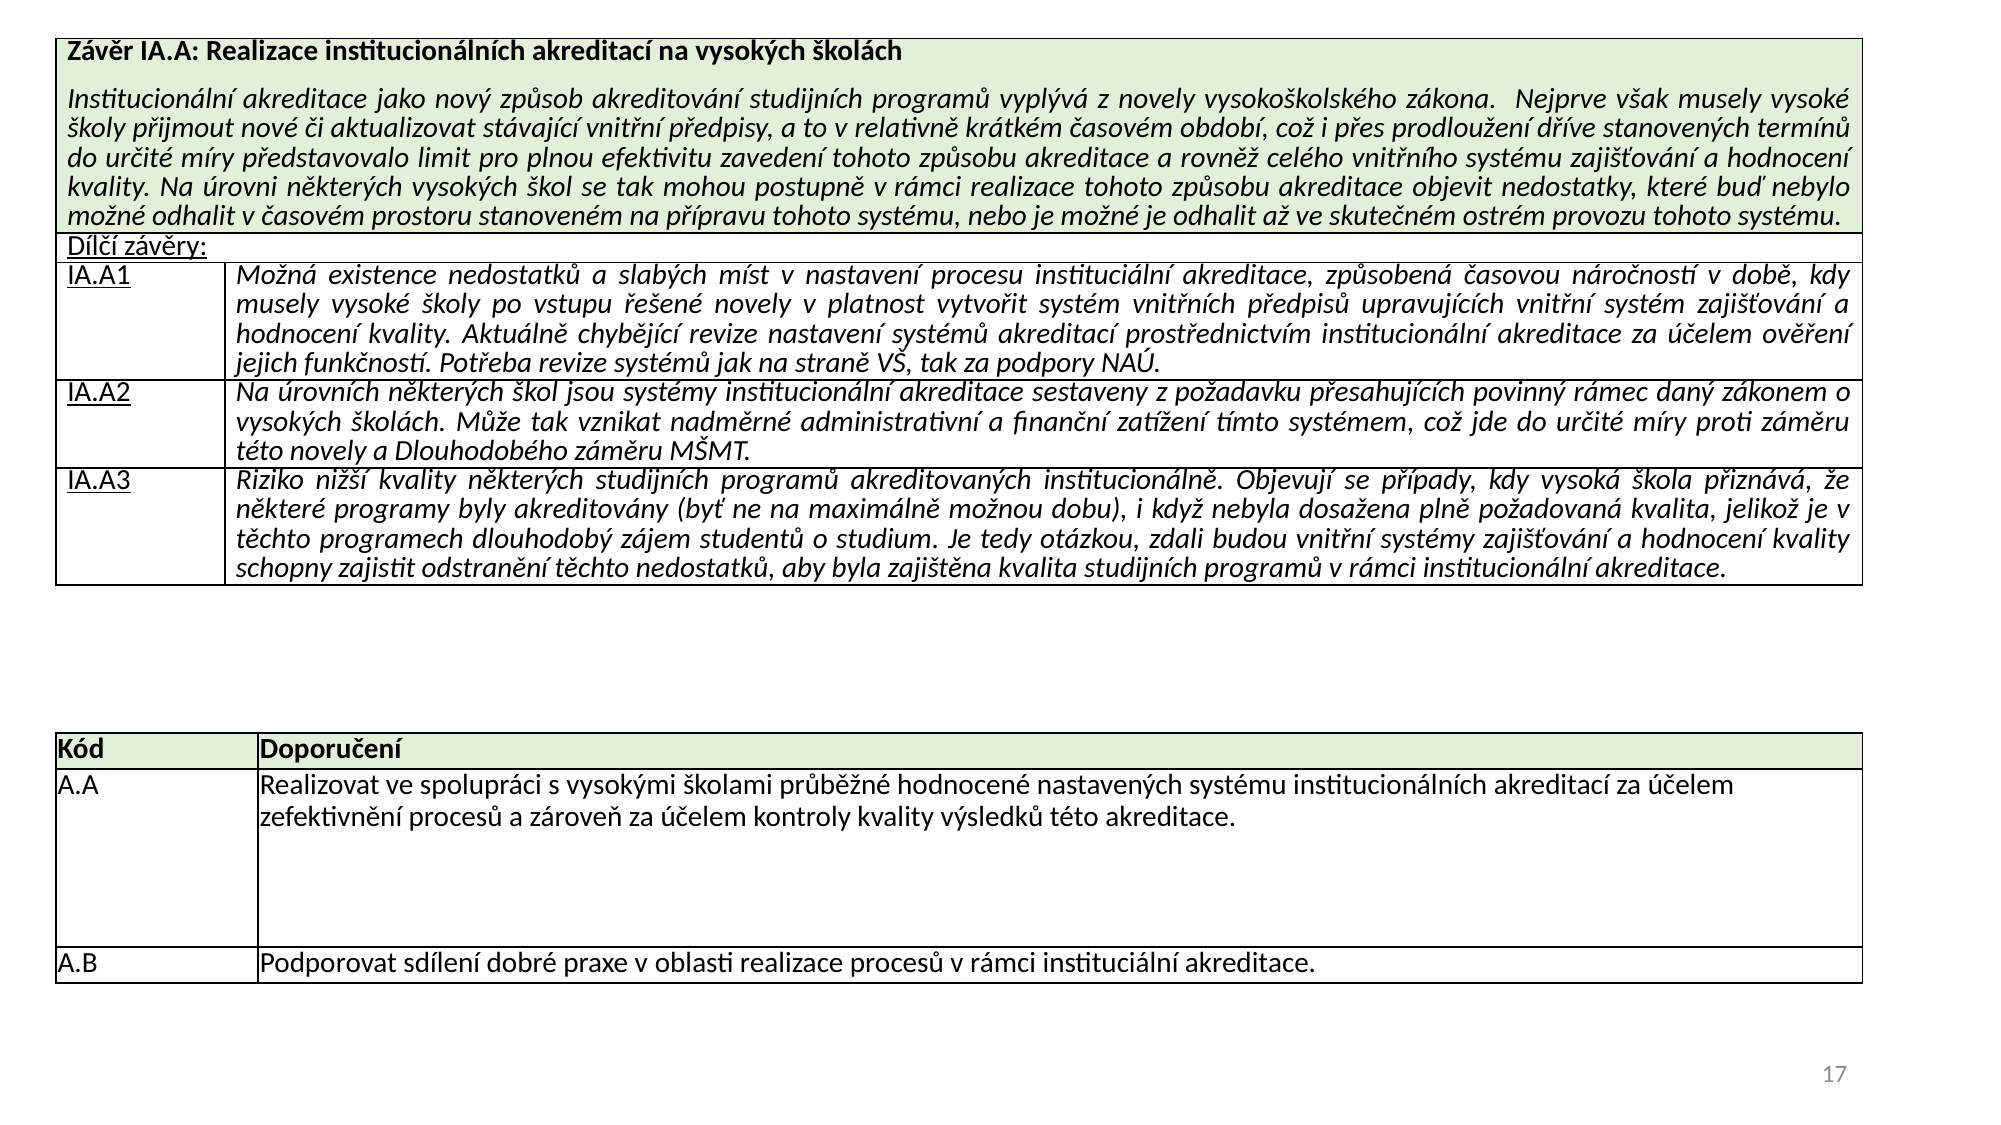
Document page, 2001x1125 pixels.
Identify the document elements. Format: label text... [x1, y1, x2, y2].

table_cell IA.A3 [57, 469, 224, 584]
table_cell Na úrovních některých škol jsou systémy institucionální akreditace sestaveny z požadavku přesahujících povinný rámec daný zákonem o vysokých školách. Může tak vznikat nadměrné administrativní a finanční zatížení tímto systémem, což jde do určité míry proti záměru této novely a Dlouhodobého záměru MŠMT. [226, 381, 1862, 467]
table_cell Podporovat sdílení dobré praxe v oblasti realizace procesů v rámci instituciální akreditace. [259, 948, 1862, 982]
slide_number 17 [1412, 1042, 1863, 1103]
table_cell IA.A2 [57, 381, 224, 467]
table_cell Možná existence nedostatků a slabých míst v nastavení procesu instituciální akreditace, způsobená časovou náročností v době, kdy musely vysoké školy po vstupu řešené novely v platnost vytvořit systém vnitřních předpisů upravujících vnitřní systém zajišťování a hodnocení kvality. Aktuálně chybějící revize nastavení systémů akreditací prostřednictvím institucionální akreditace za účelem ověření jejich funkčností. Potřeba revize systémů jak na straně VŠ, tak za podpory NAÚ. [226, 263, 1862, 379]
table_cell IA.A1 [57, 263, 224, 379]
table_cell Riziko nižší kvality některých studijních programů akreditovaných institucionálně. Objevují se případy, kdy vysoká škola přiznává, že některé programy byly akreditovány (byť ne na maximálně možnou dobu), i když nebyla dosažena plně požadovaná kvalita, jelikož je v těchto programech dlouhodobý zájem studentů o studium. Je tedy otázkou, zdali budou vnitřní systémy zajišťování a hodnocení kvality schopny zajistit odstranění těchto nedostatků, aby byla zajištěna kvalita studijních programů v rámci institucionální akreditace. [226, 469, 1862, 584]
table_header Doporučení [259, 734, 1862, 768]
table_cell A.A [57, 770, 257, 946]
table_cell Realizovat ve spolupráci s vysokými školami průběžné hodnocené nastavených systému institucionálních akreditací za účelem zefektivnění procesů a zároveň za účelem kontroly kvality výsledků této akreditace. [259, 770, 1862, 946]
table_header Závěr IA.A: Realizace institucionálních akreditací na vysokých školách Institucionální akreditace jako nový způsob akreditování studijních programů vyplývá z novely vysokoškolského zákona. Nejprve však musely vysoké školy přijmout nové či aktualizovat stávající vnitřní předpisy, a to v relativně krátkém časovém období, což i přes prodloužení dříve stanovených termínů do určité míry představovalo limit pro plnou efektivitu zavedení tohoto způsobu akreditace a rovněž celého vnitřního systému zajišťování a hodnocení kvality. Na úrovni některých vysokých škol se tak mohou postupně v rámci realizace tohoto způsobu akreditace objevit nedostatky, které buď nebylo možné odhalit v časovém prostoru stanoveném na přípravu tohoto systému, nebo je možné je odhalit až ve skutečném ostrém provozu tohoto systému. [57, 39, 1862, 232]
table_cell A.B [57, 948, 257, 982]
table_header Kód [57, 734, 257, 768]
table_cell Dílčí závěry: [57, 234, 1862, 262]
